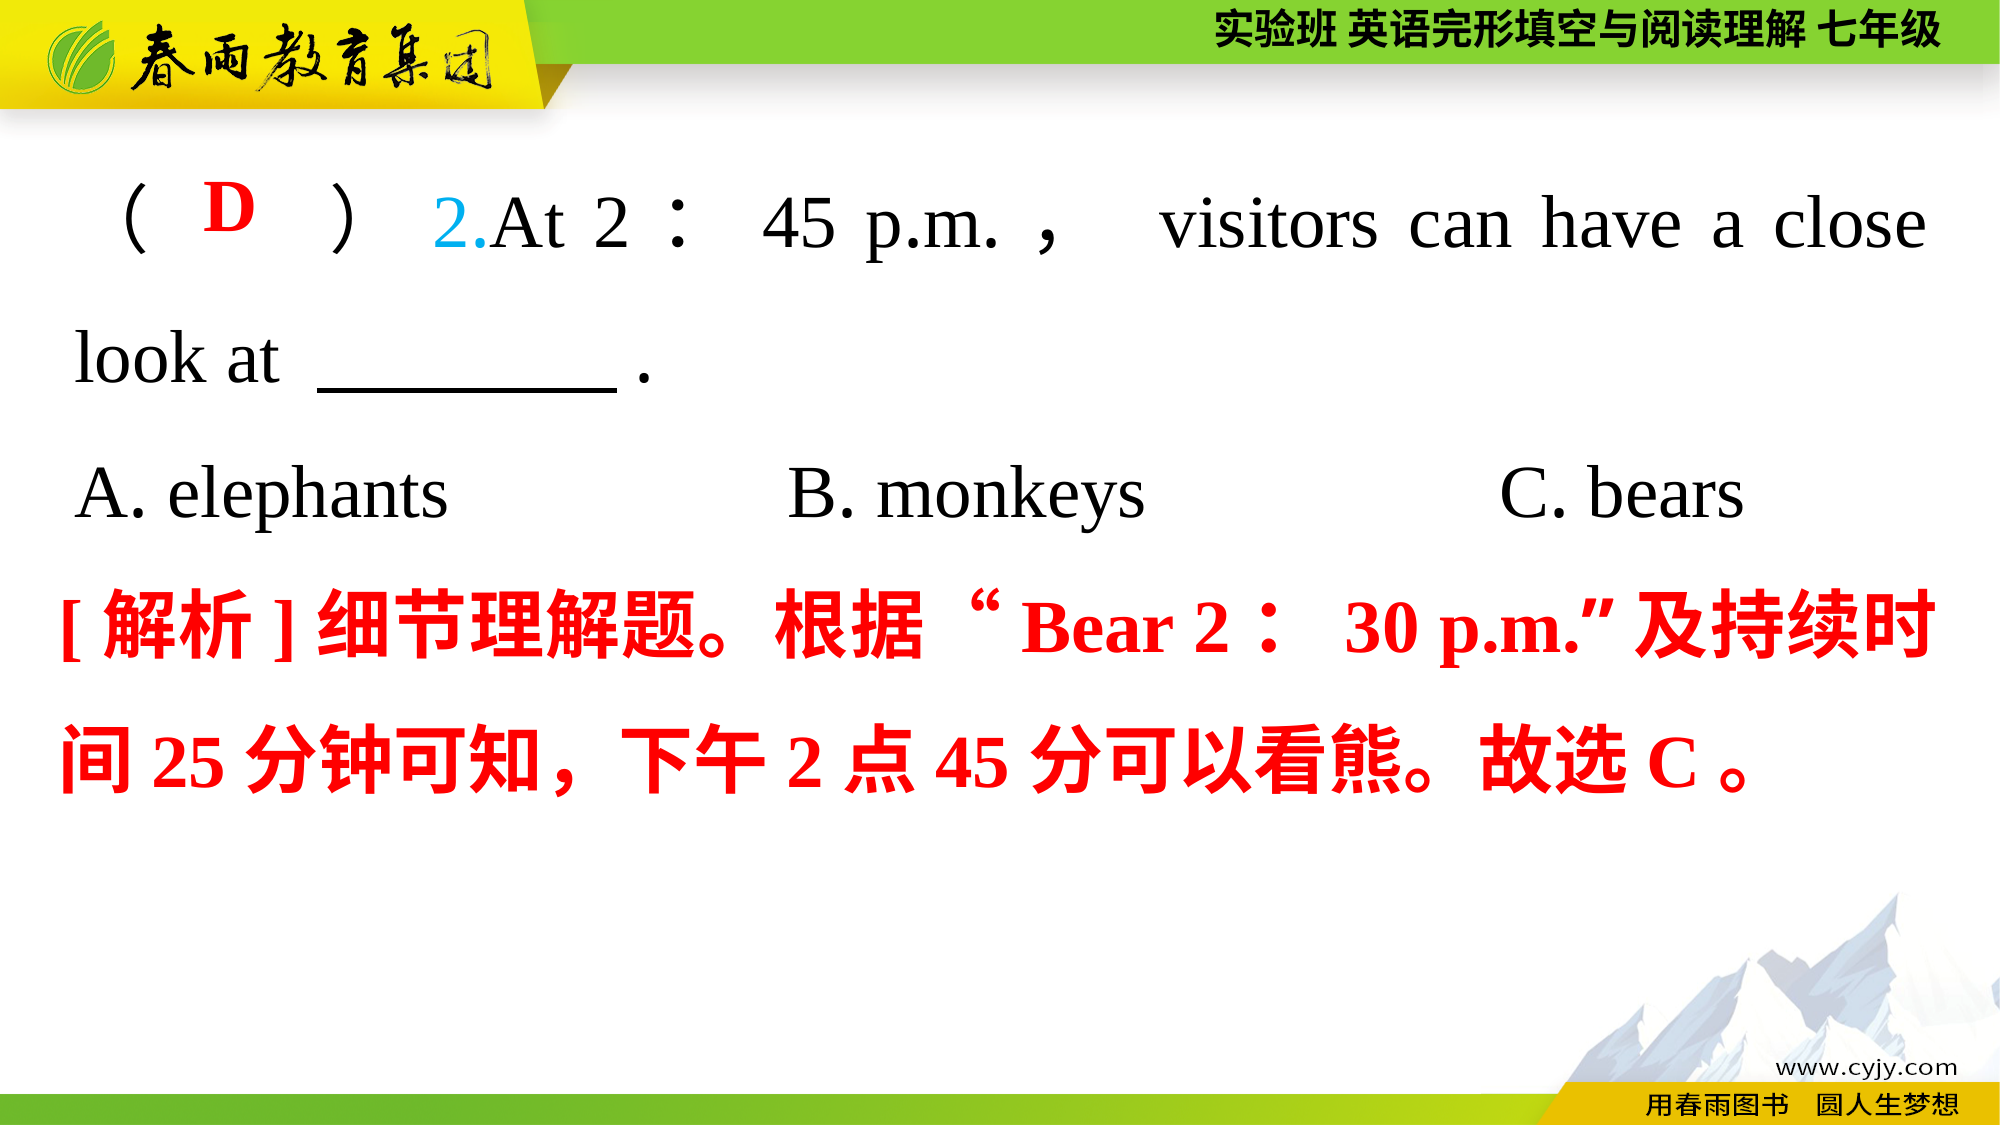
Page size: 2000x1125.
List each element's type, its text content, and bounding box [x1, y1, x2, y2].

picture [0, 0, 2000, 1125]
list （ ）2.At 2：45 p.m.， visitors can have a close look at . A. elephants B. monkeys C. bears [59, 119, 1944, 525]
text_box [解析]细节理解题。根据“Bear 2：30 p.m.”及持续时间25分钟可知，下午2点45分可以看熊。故选C。 [43, 525, 1953, 811]
text_box D [188, 149, 273, 255]
